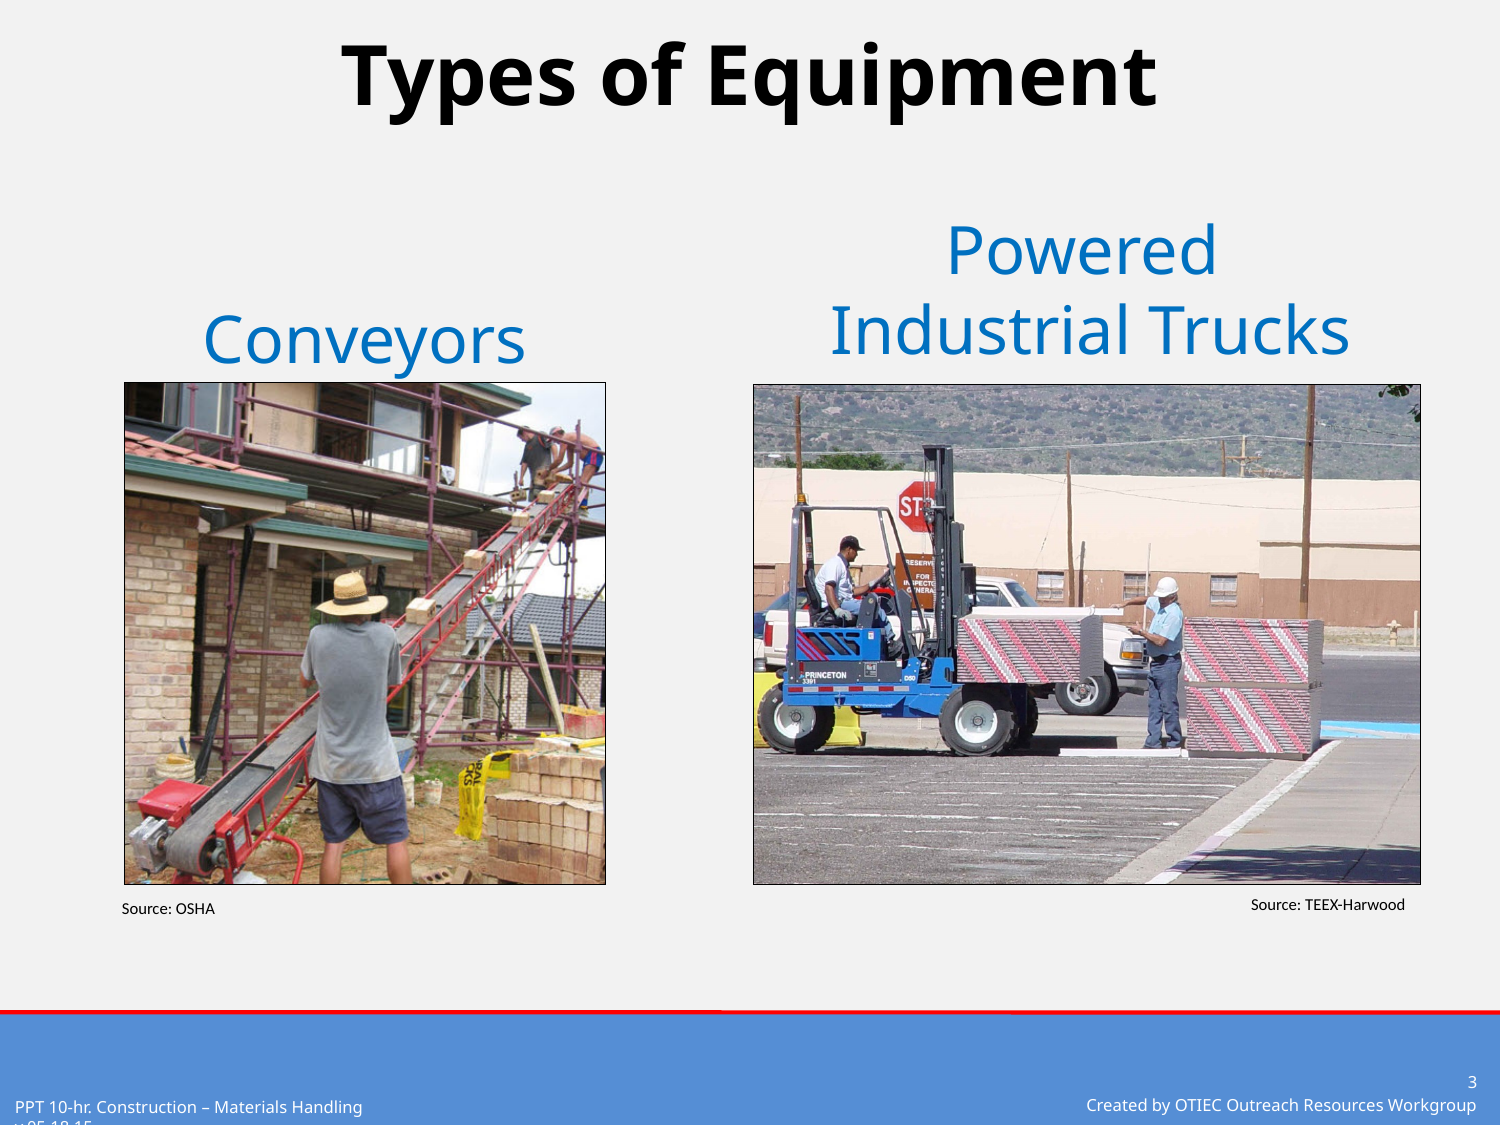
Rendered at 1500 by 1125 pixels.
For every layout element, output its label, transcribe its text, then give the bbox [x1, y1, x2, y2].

list Conveyors [91, 289, 640, 385]
picture [753, 384, 1421, 885]
title Types of Equipment [0, 14, 1500, 164]
text_box Source: TEEX-Harwood [1058, 892, 1421, 921]
text_box Powered Industrial Trucks [751, 200, 1431, 385]
picture [124, 381, 606, 885]
text_box Source: OSHA [107, 890, 402, 925]
